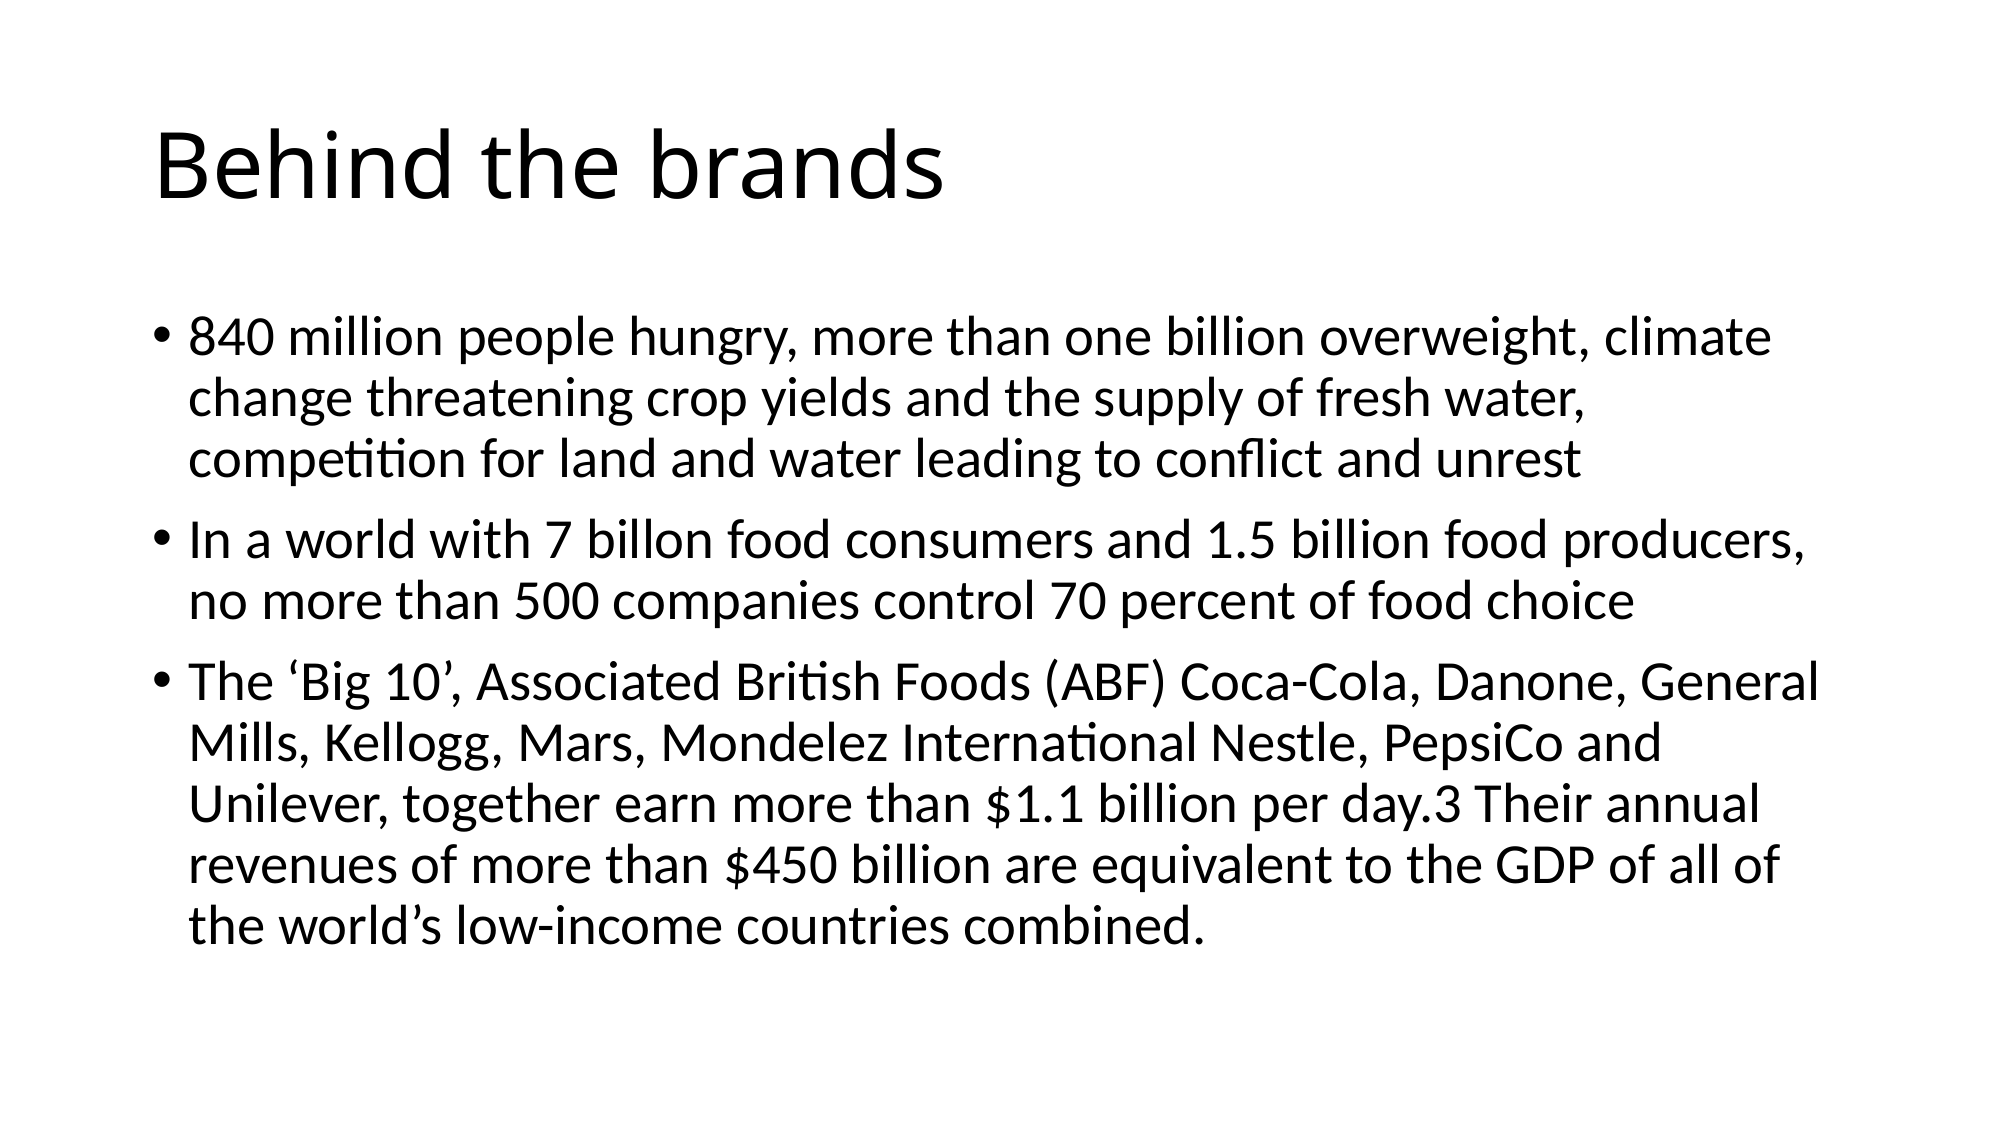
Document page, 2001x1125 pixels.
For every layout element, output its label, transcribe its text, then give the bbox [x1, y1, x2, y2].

list 840 million people hungry, more than one billion overweight, climate change threatening crop yields and the supply of fresh water, competition for land and water leading to conflict and unrest In a world with 7 billon food consumers and 1.5 billion food producers, no more than 500 companies control 70 percent of food choice The ‘Big 10’, Associated British Foods (ABF) Coca-Cola, Danone, General Mills, Kellogg, Mars, Mondelez International Nestle, PepsiCo and Unilever, together earn more than $1.1 billion per day.3 Their annual revenues of more than $450 billion are equivalent to the GDP of all of the world’s low-income countries combined. [137, 299, 1863, 1014]
title Behind the brands [137, 59, 1863, 278]
